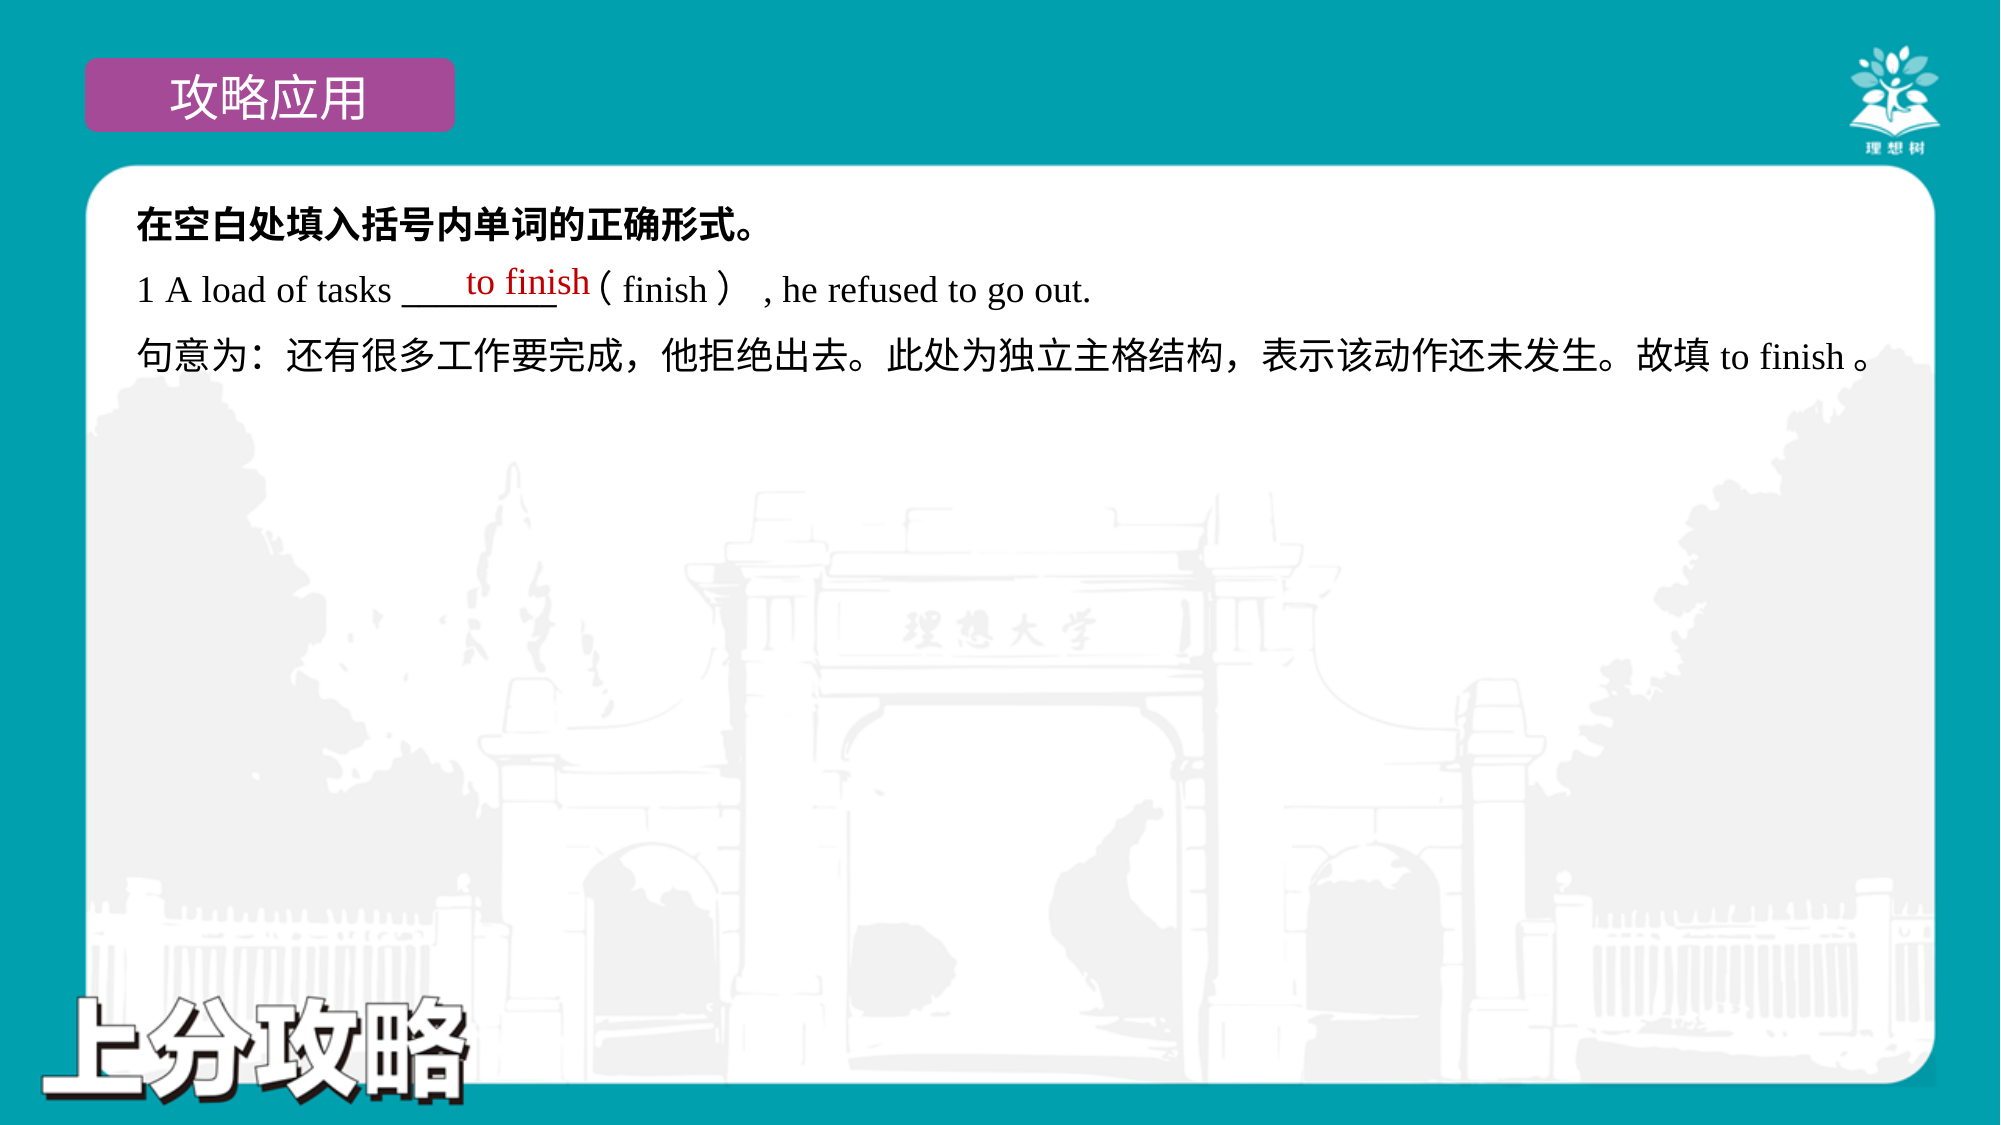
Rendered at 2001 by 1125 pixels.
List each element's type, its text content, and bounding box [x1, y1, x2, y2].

picture [0, 0, 2000, 1125]
text_box 在空白处填入括号内单词的正确形式。 1 A load of tasks _________ （finish）, he refused to go out. [136, 177, 1865, 304]
text_box to finish [447, 237, 609, 295]
text_box 句意为：还有很多工作要完成，他拒绝出去。此处为独立主格结构，表示该动作还未发生。故填to finish。 [136, 310, 1901, 370]
